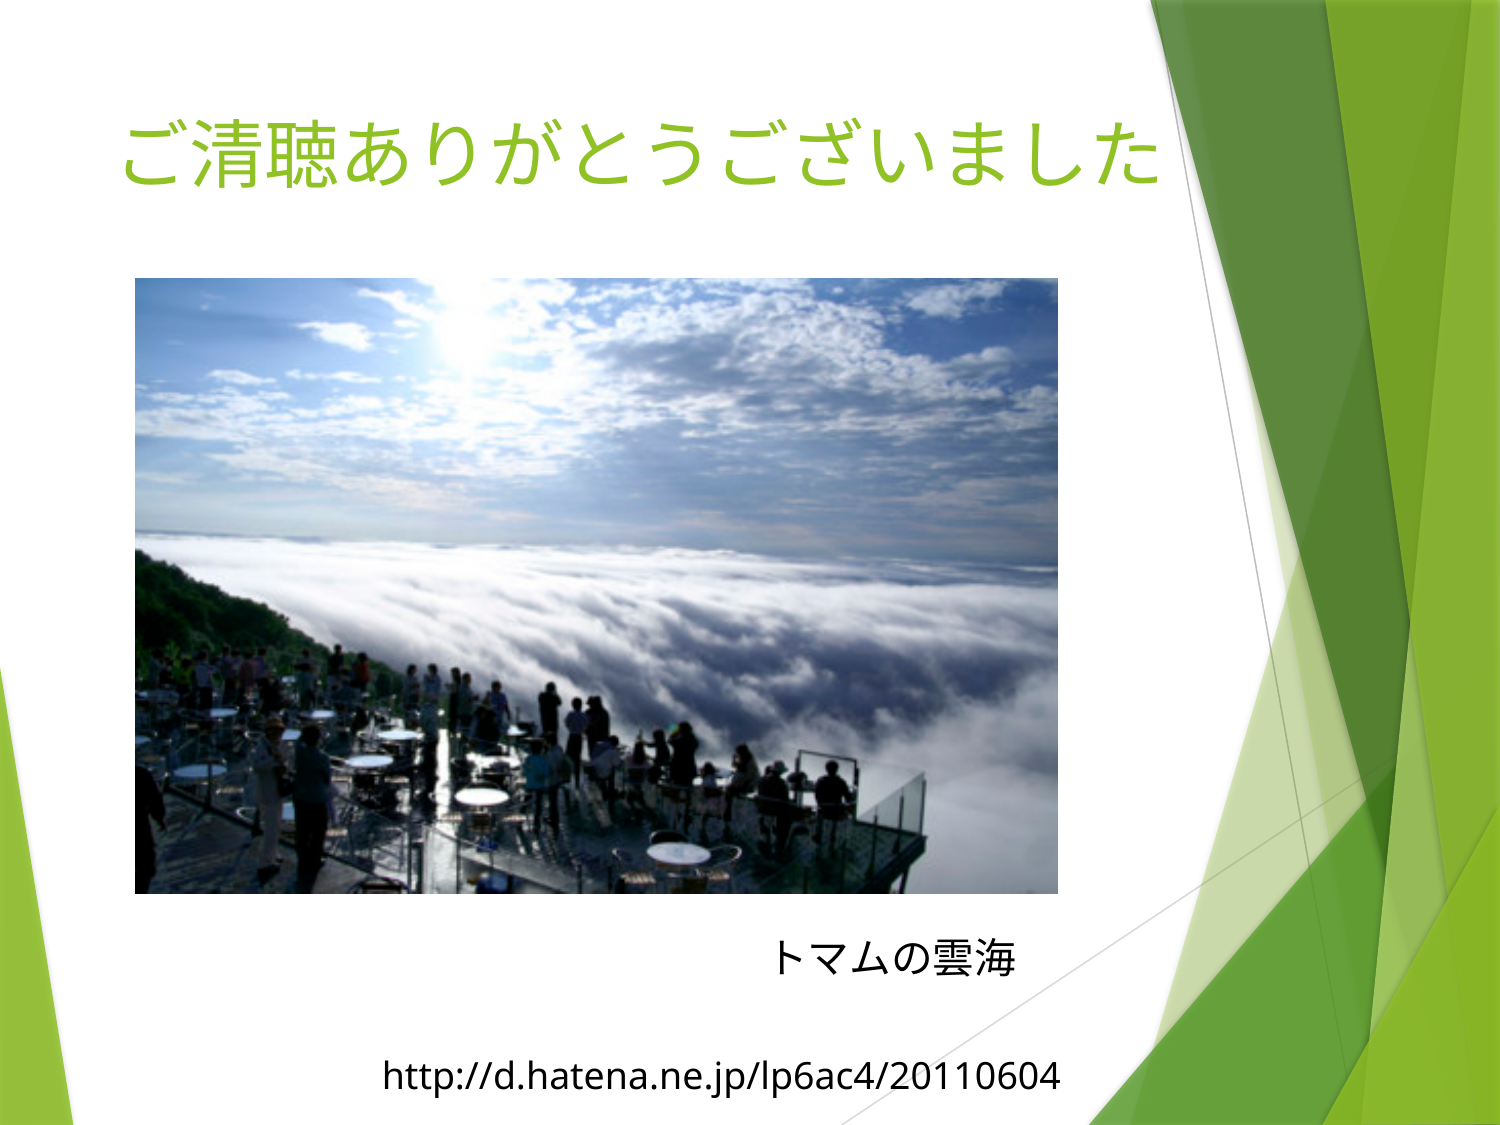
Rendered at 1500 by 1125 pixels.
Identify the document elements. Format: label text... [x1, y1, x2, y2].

text_box トマムの雲海 [751, 924, 1032, 990]
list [135, 278, 1058, 894]
title ご清聴ありがとうございました [99, 99, 1199, 317]
text_box http://d.hatena.ne.jp/lp6ac4/20110604 [367, 1044, 1077, 1105]
